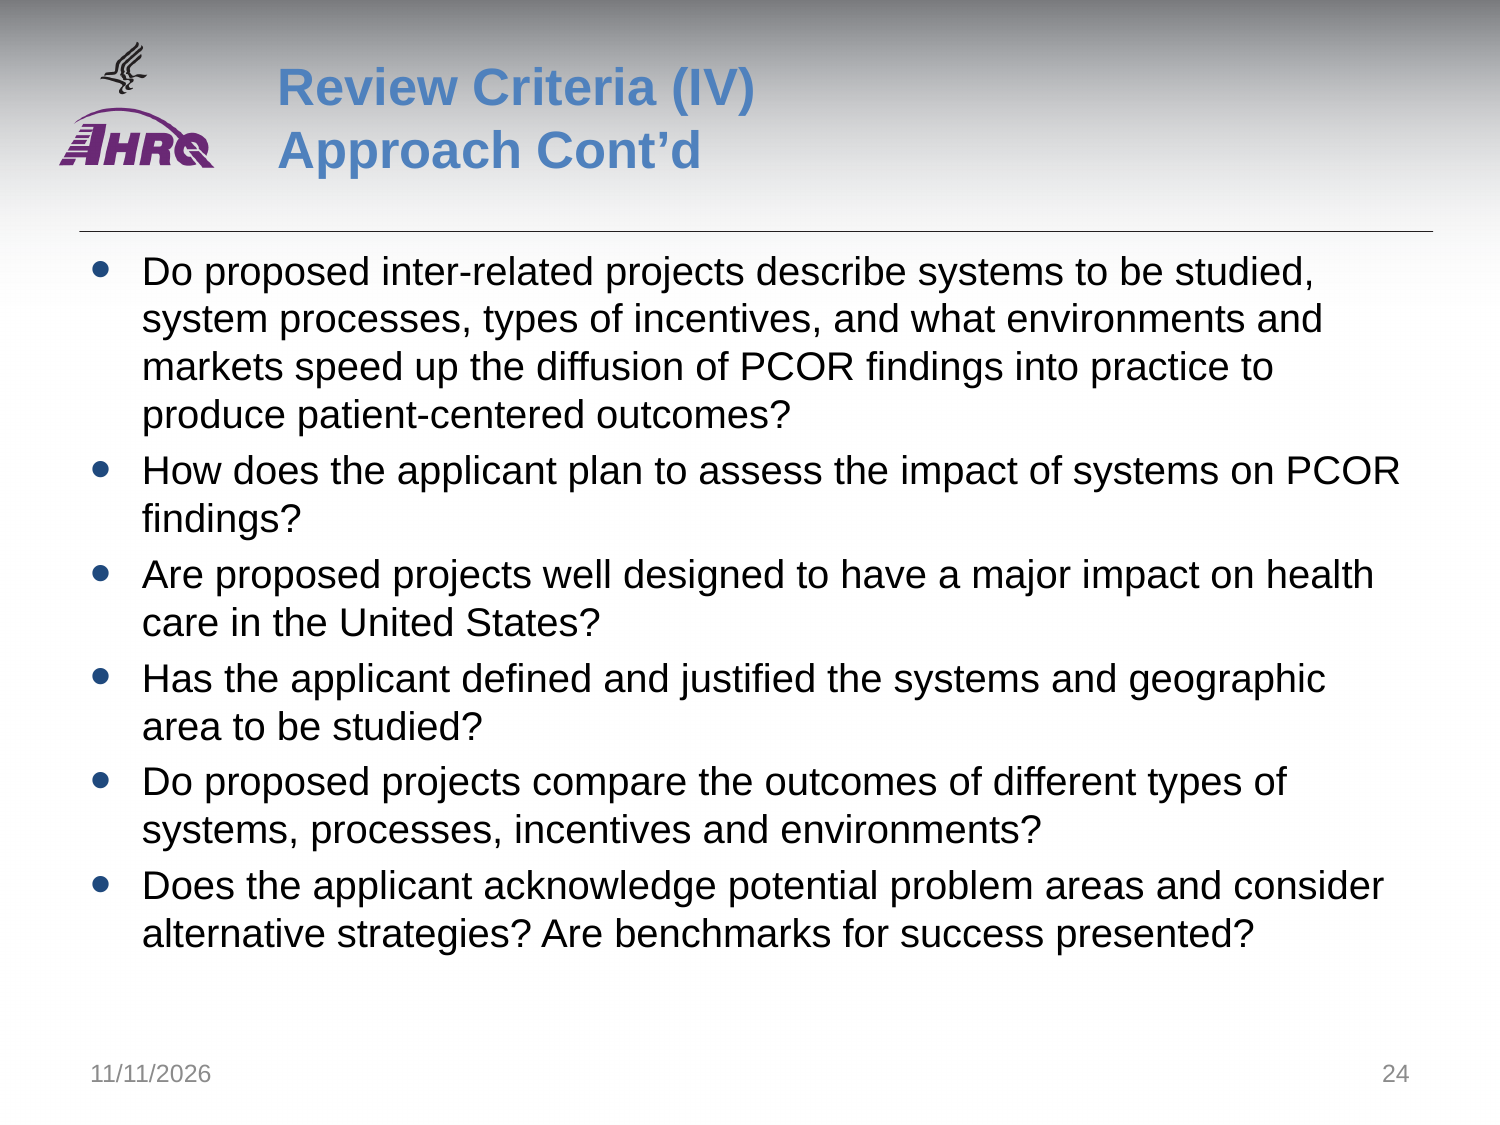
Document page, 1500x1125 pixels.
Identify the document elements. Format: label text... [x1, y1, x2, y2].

title Review Criteria (IV) Approach Cont’d [262, 45, 1425, 188]
list Do proposed inter-related projects describe systems to be studied, system processes, types of incentives, and what environments and markets speed up the diffusion of PCOR findings into practice to produce patient-centered outcomes? How does the applicant plan to assess the impact of systems on PCOR findings? Are proposed projects well designed to have a major impact on health care in the United States? Has the applicant defined and justified the systems and geographic area to be studied? Do proposed projects compare the outcomes of different types of systems, processes, incentives and environments? Does the applicant acknowledge potential problem areas and consider alternative strategies? Are benchmarks for success presented? [75, 237, 1425, 980]
picture [0, 0, 1500, 1125]
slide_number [75, 1042, 425, 1103]
slide_number 24 [1074, 1042, 1425, 1103]
